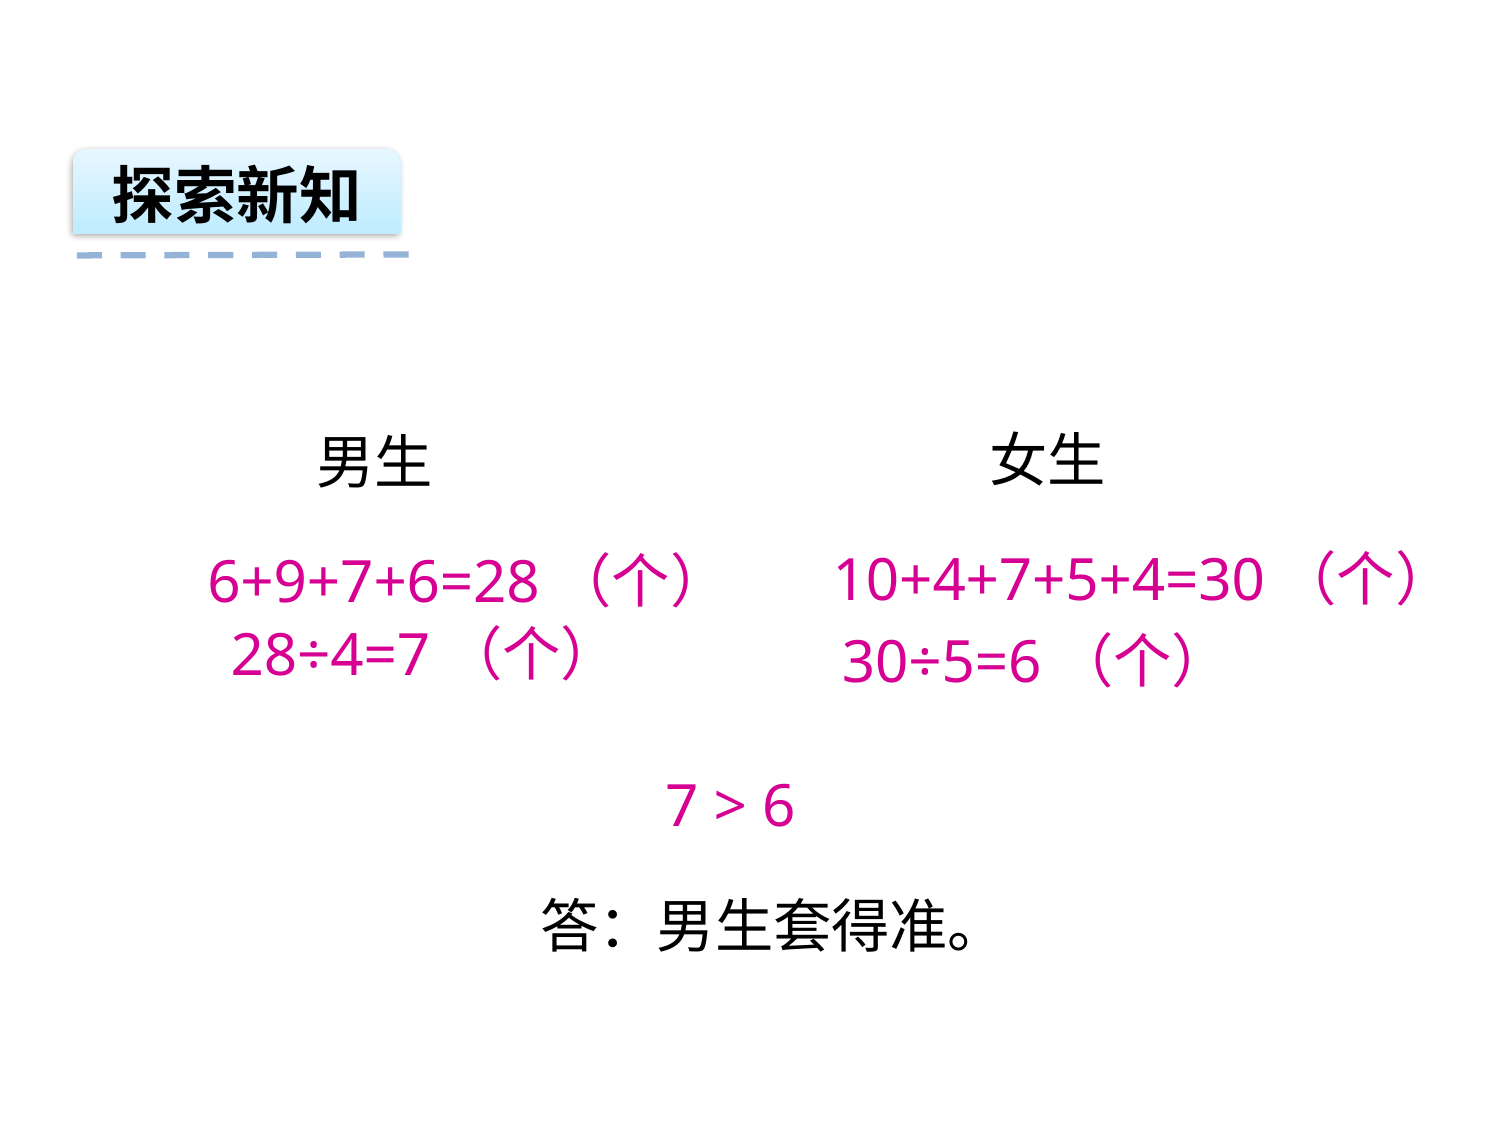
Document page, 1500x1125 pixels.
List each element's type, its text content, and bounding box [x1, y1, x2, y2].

text_box 7 > 6 [650, 760, 811, 846]
text_box 6+9+7+6=28（个） [192, 536, 744, 622]
text_box 男生 [301, 418, 455, 503]
text_box 探索新知 [72, 148, 402, 235]
text_box 女生 [974, 415, 1129, 501]
text_box 答：男生套得准。 [525, 881, 1010, 967]
text_box 30÷5=6（个） [826, 616, 1245, 702]
text_box 28÷4=7（个） [215, 609, 634, 695]
text_box 10+4+7+5+4=30（个） [817, 534, 1469, 620]
